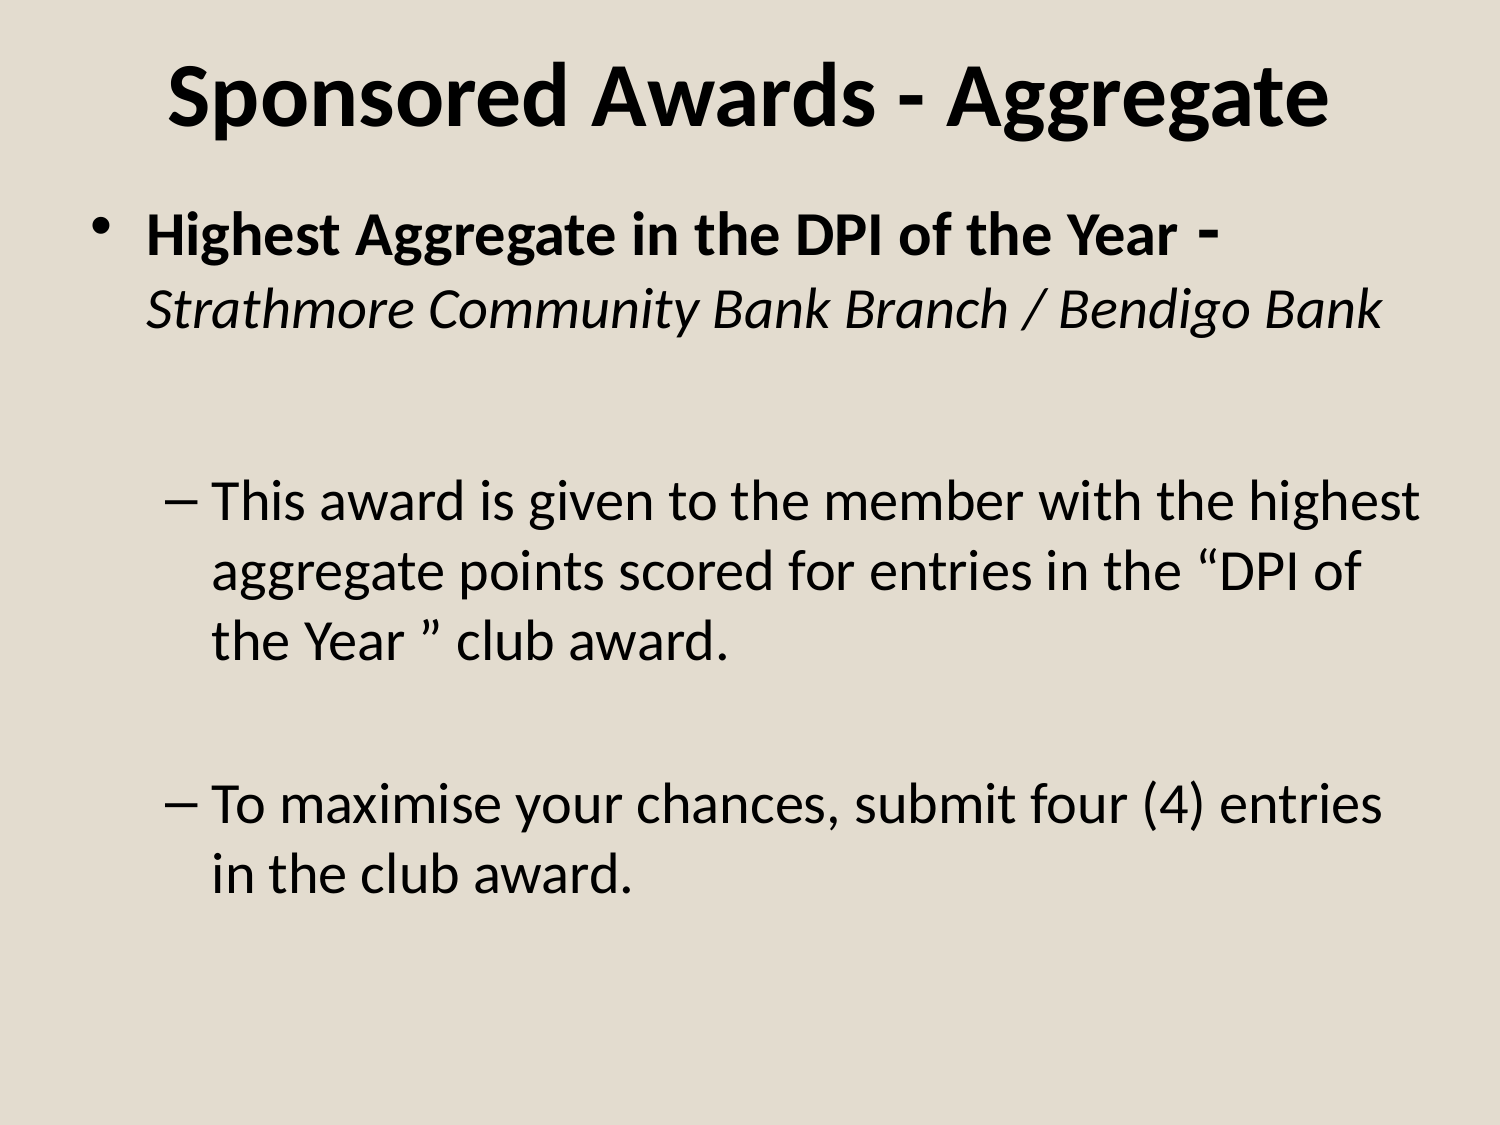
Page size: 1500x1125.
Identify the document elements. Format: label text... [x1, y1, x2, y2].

title Sponsored Awards - Aggregate [75, 19, 1425, 161]
list Highest Aggregate in the DPI of the Year - Strathmore Community Bank Branch / Bendigo Bank This award is given to the member with the highest aggregate points scored for entries in the “DPI of the Year ” club award. To maximise your chances, submit four (4) entries in the club award. [75, 172, 1447, 1125]
